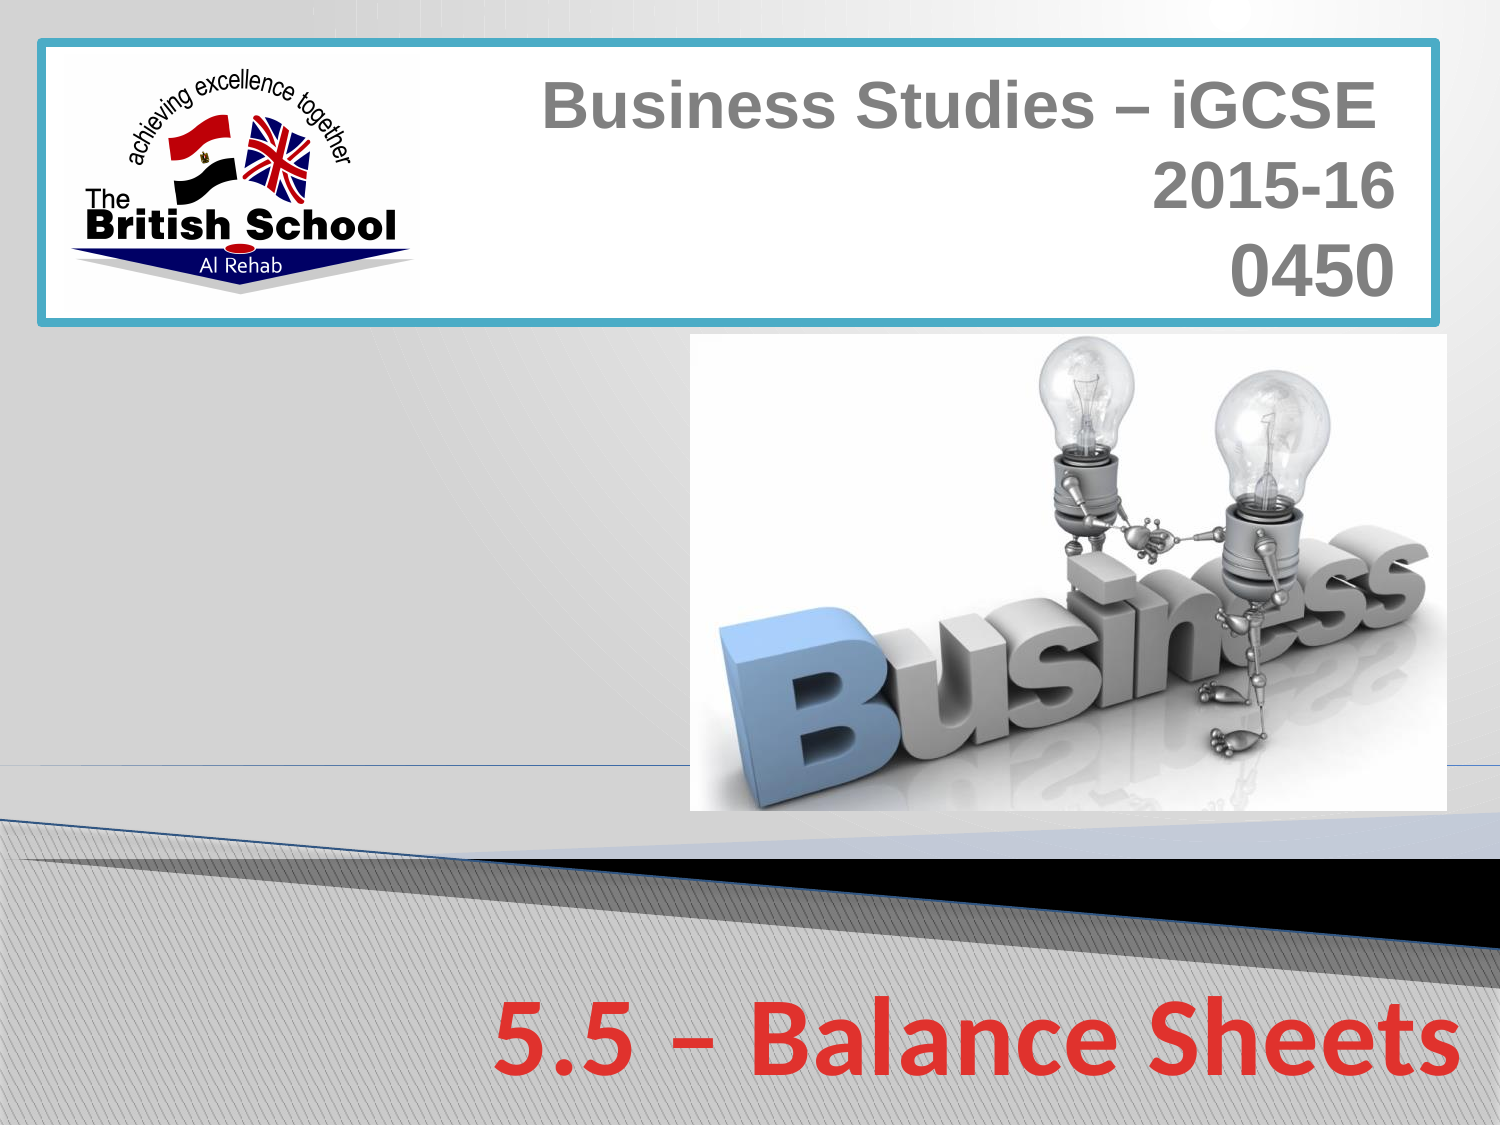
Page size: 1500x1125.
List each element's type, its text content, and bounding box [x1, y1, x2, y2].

picture [690, 334, 1448, 811]
subtitle 5.5 – Balance Sheets [64, 955, 1483, 1083]
text_box Business Studies – iGCSE 2015-16 0450 [420, 54, 1412, 320]
picture [64, 54, 420, 312]
text_box [37, 38, 1440, 327]
picture [5, 859, 1500, 989]
